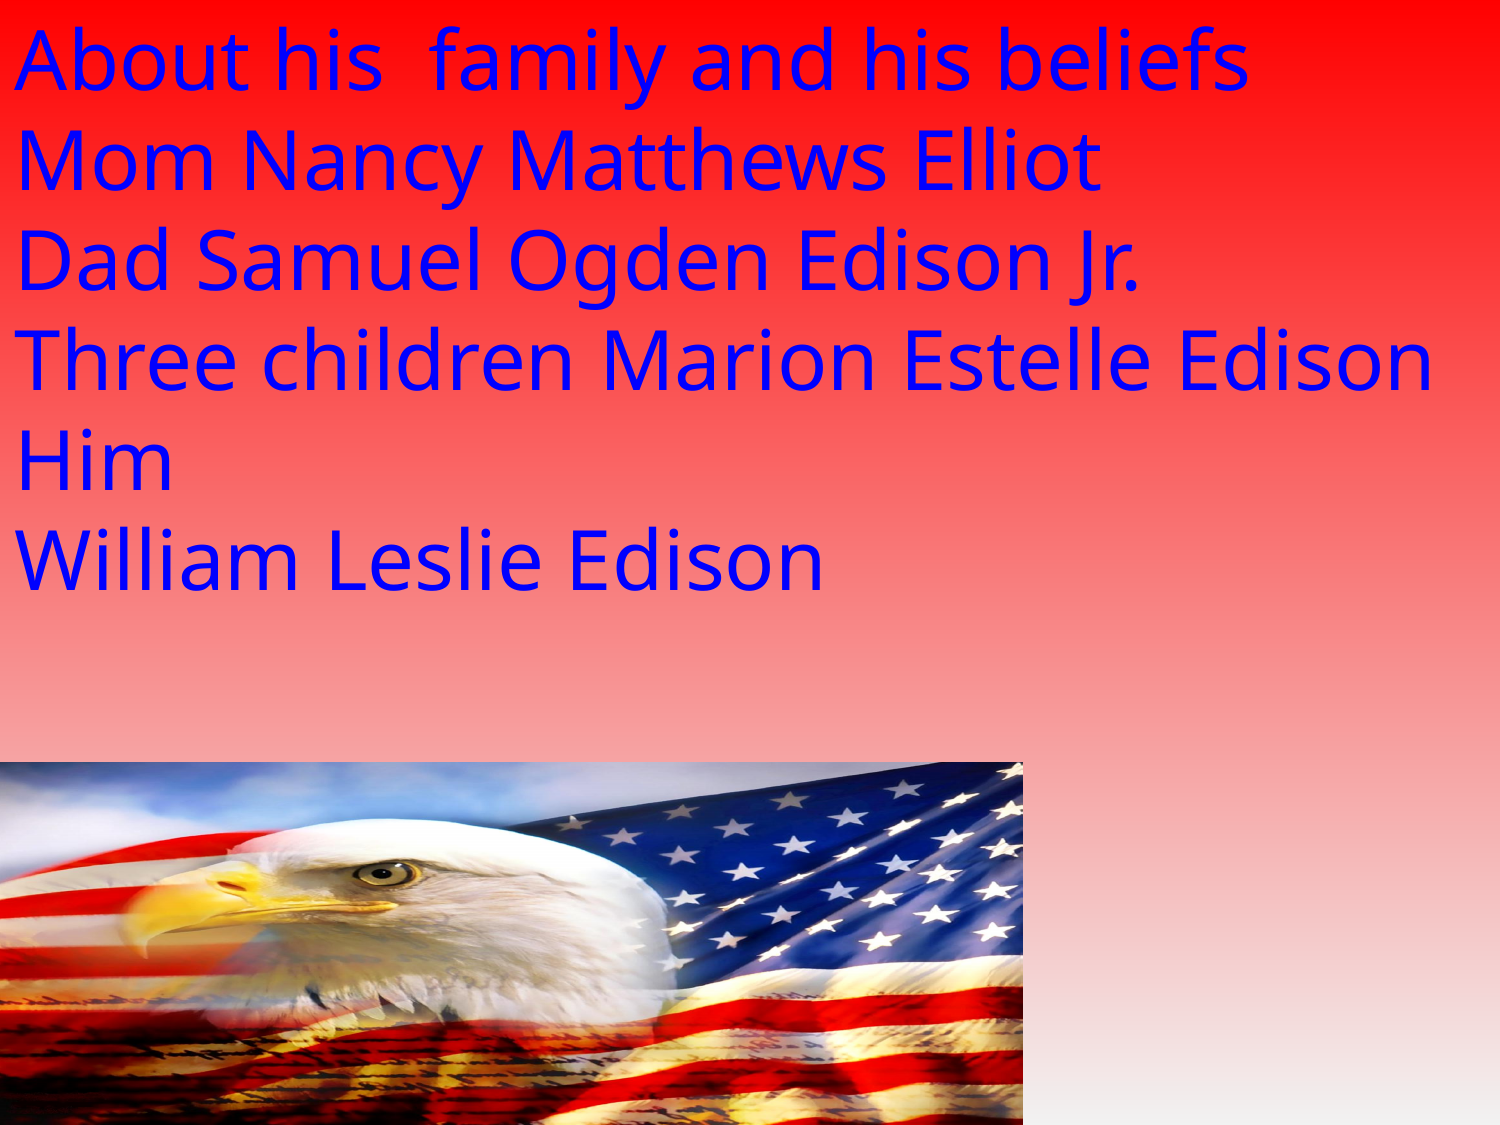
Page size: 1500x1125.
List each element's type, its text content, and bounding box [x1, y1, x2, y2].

picture [0, 762, 1023, 1125]
text_box About his family and his beliefs Mom Nancy Matthews Elliot Dad Samuel Ogden Edison Jr. Three children Marion Estelle Edison Him William Leslie Edison [0, 0, 1500, 615]
